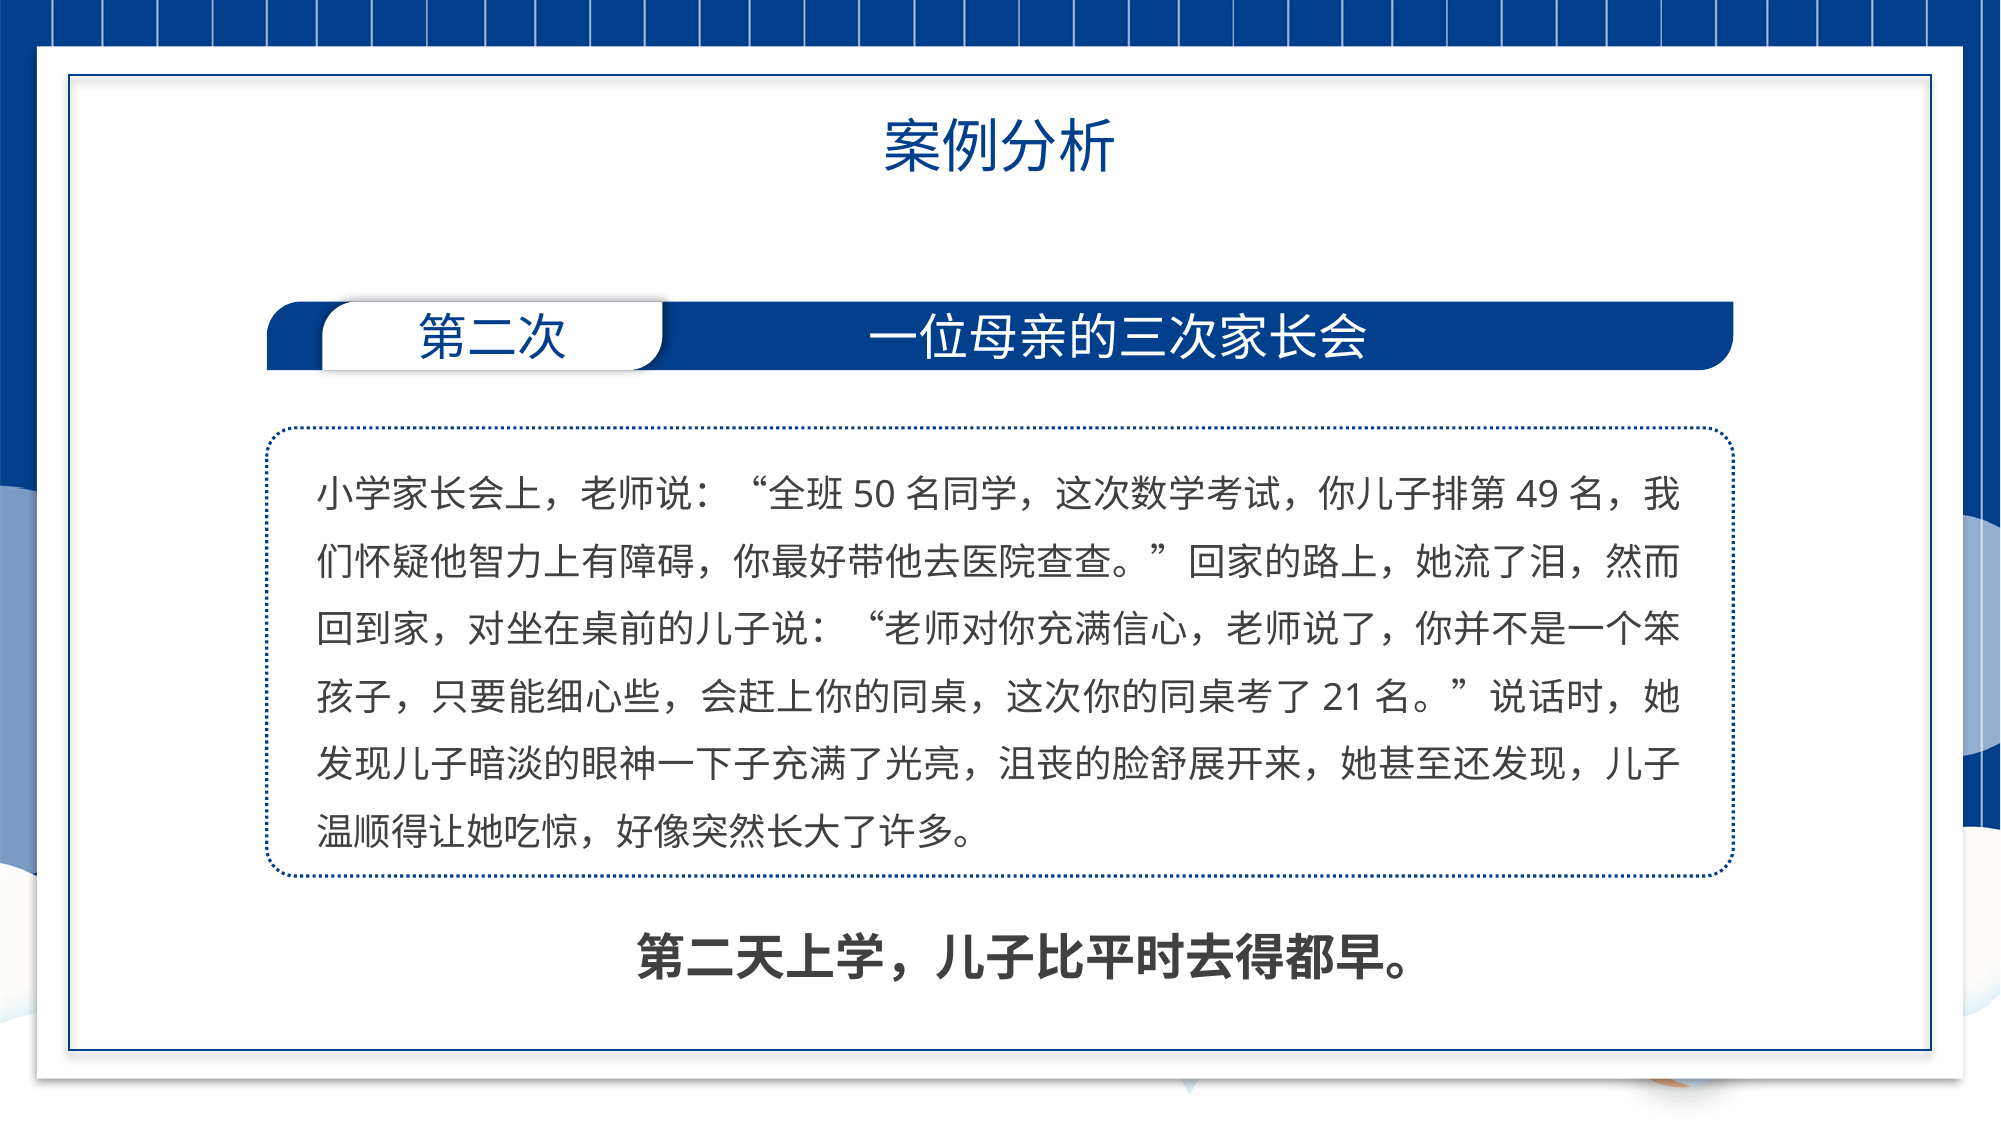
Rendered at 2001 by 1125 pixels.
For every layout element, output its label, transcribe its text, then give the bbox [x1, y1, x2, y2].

text_box 第二天上学，儿子比平时去得都早。 [376, 888, 1694, 993]
picture [0, 0, 2001, 1125]
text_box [266, 427, 1734, 876]
text_box 案例分析 [541, 101, 1458, 186]
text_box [266, 301, 1734, 371]
